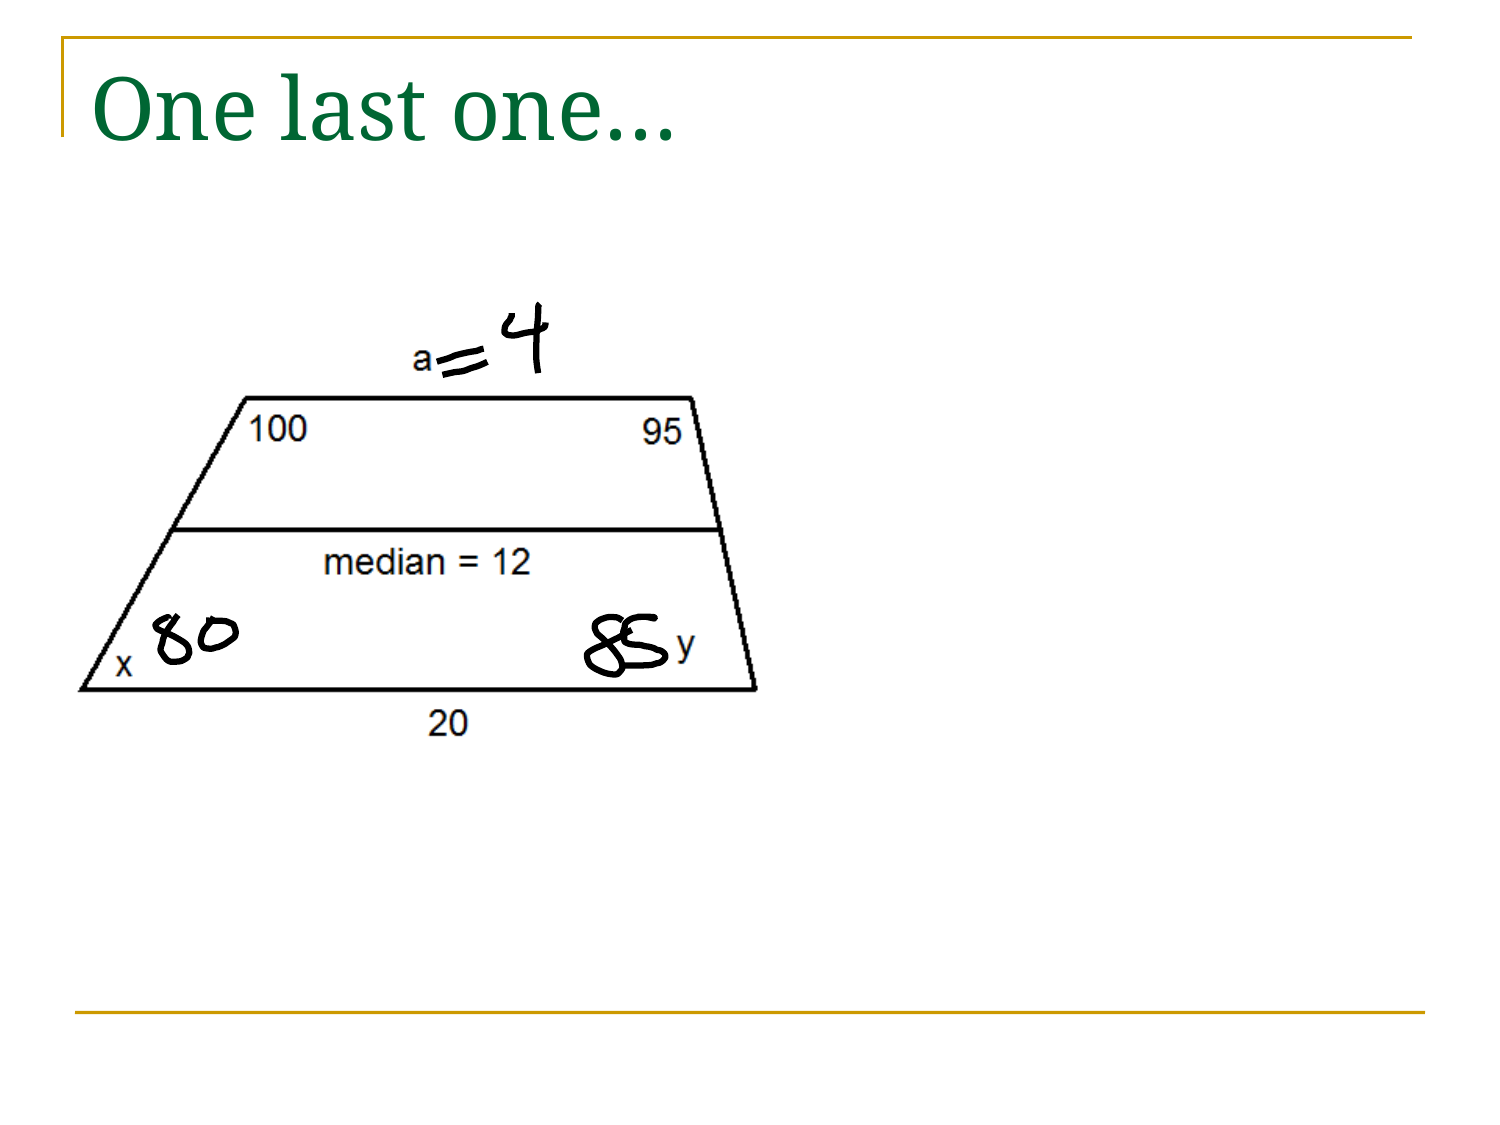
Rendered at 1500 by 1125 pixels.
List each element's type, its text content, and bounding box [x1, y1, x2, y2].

text_box [506, 313, 536, 323]
text_box [536, 303, 541, 323]
title One last one… [74, 45, 1426, 233]
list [74, 324, 787, 755]
